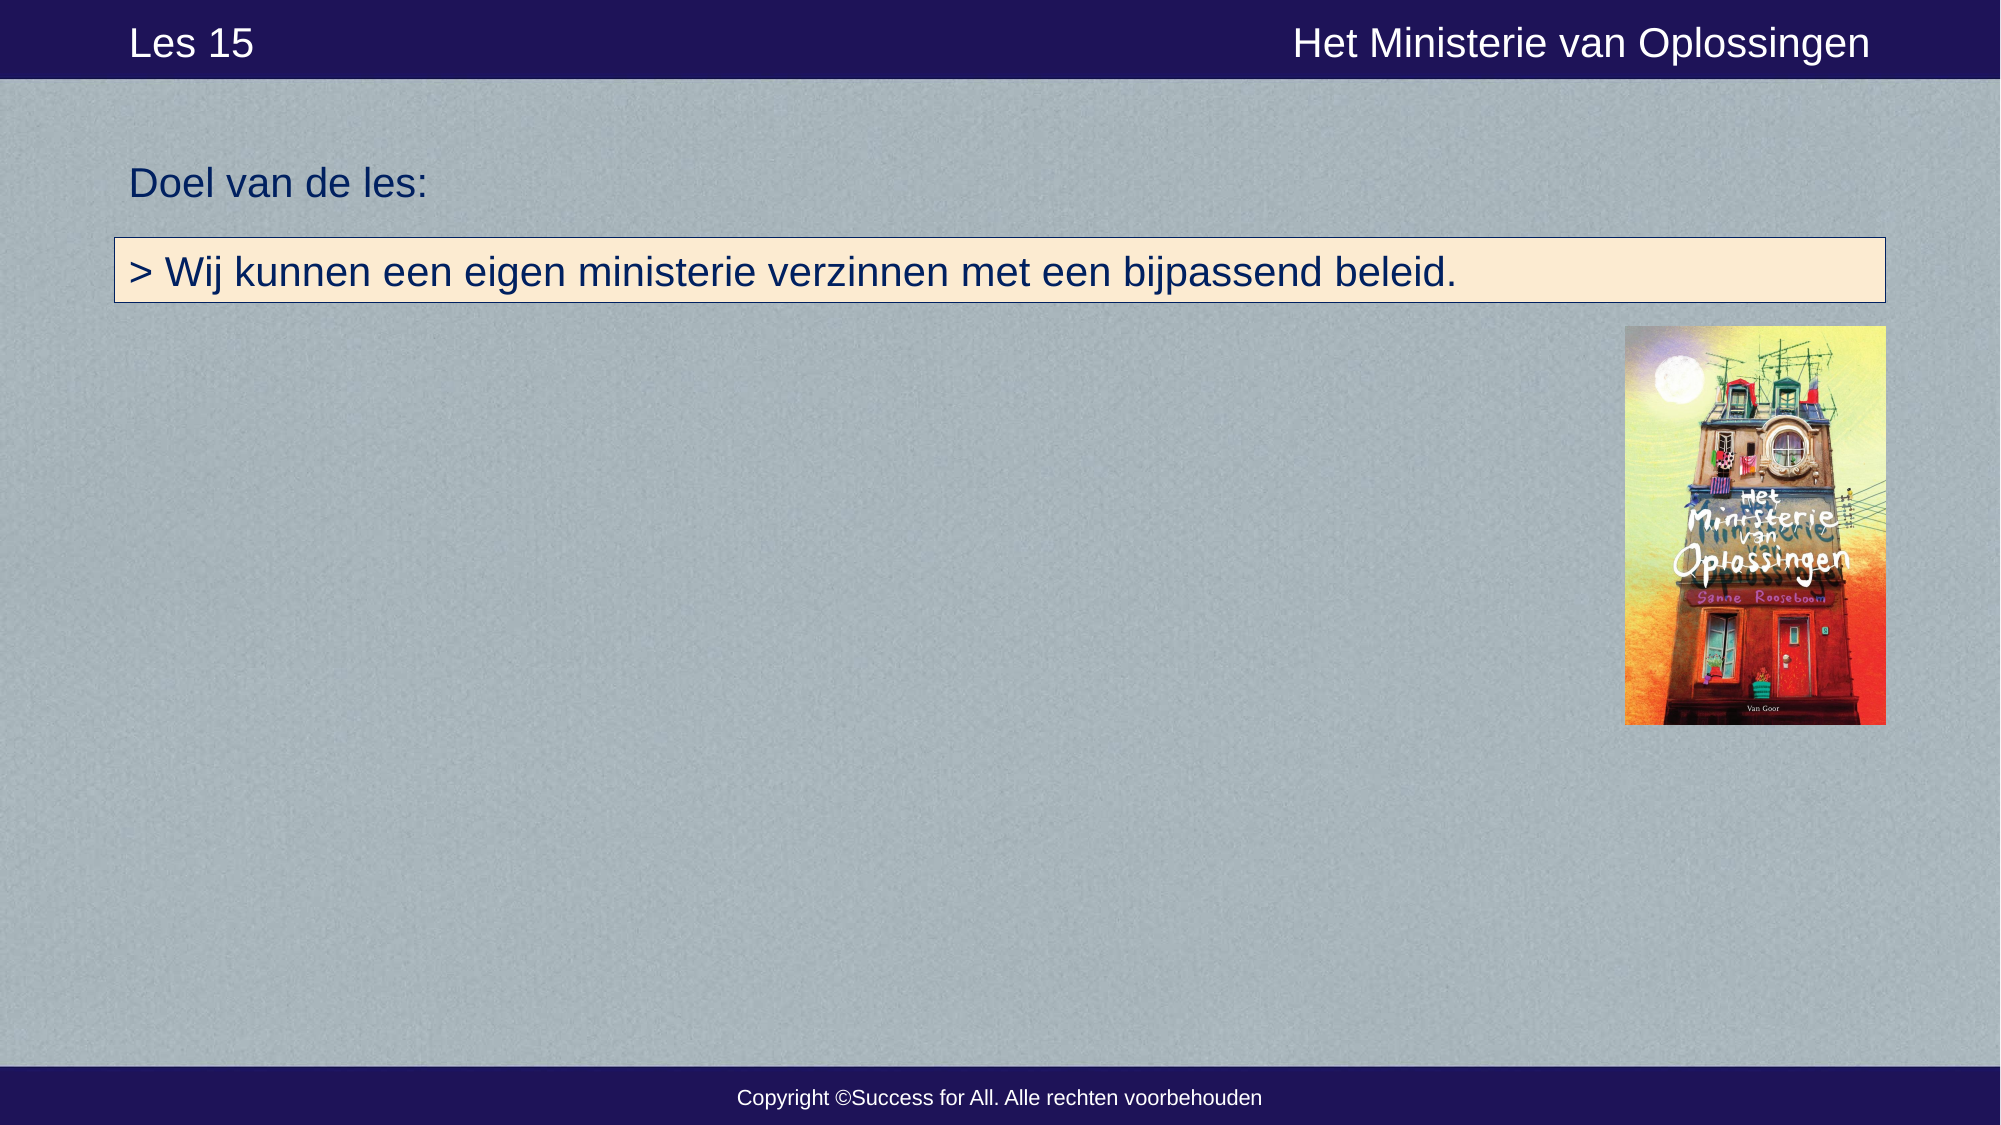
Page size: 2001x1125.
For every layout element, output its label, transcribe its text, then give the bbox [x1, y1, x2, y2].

text_box > Wij kunnen een eigen ministerie verzinnen met een bijpassend beleid. [114, 237, 1886, 303]
picture [0, 0, 2001, 1125]
text_box Het Ministerie van Oplossingen [999, 8, 1886, 73]
text_box Copyright ©Success for All. Alle rechten voorbehouden [0, 1076, 2000, 1125]
text_box Les 15 [114, 8, 354, 73]
text_box Doel van de les: [113, 148, 1635, 214]
